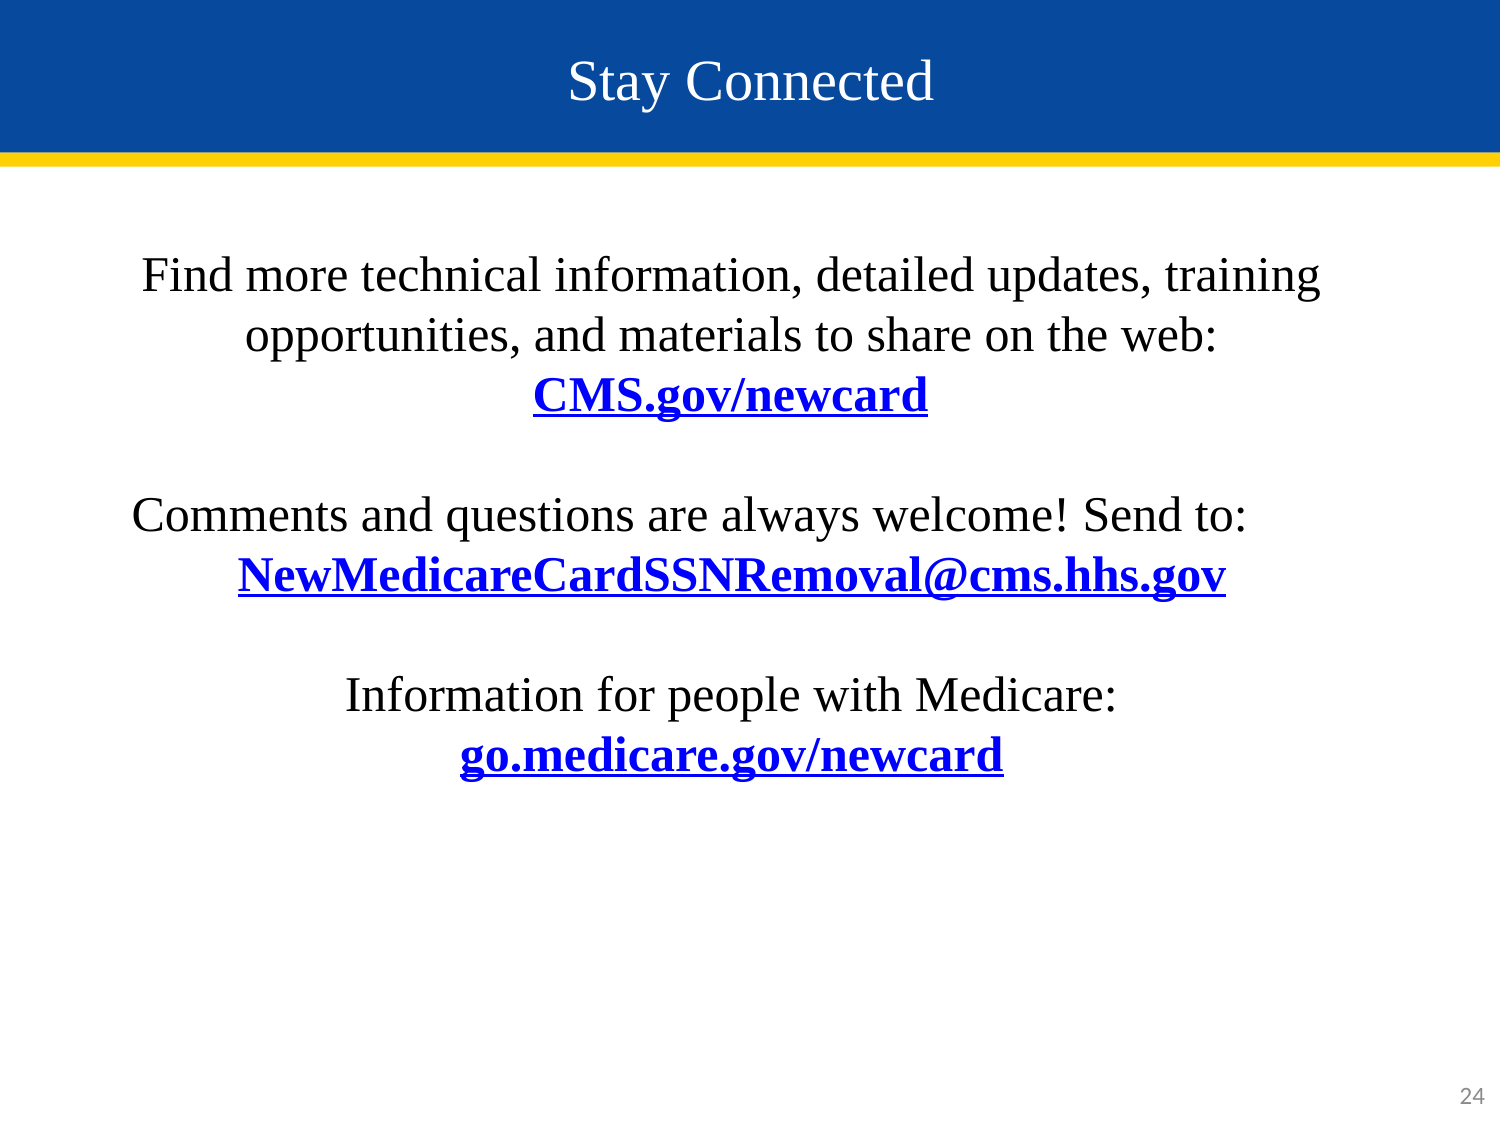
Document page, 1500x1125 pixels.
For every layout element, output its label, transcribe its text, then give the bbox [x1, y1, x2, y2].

slide_number 24 [1149, 1064, 1500, 1125]
title Stay Connected [62, 42, 1438, 230]
text_box Find more technical information, detailed updates, training opportunities, and materials to share on the web: CMS.gov/newcard Comments and questions are always welcome! Send to: NewMedicareCardSSNRemoval@cms.hhs.gov Information for people with Medicare: go.medicare.gov/newcard [97, 181, 1364, 842]
